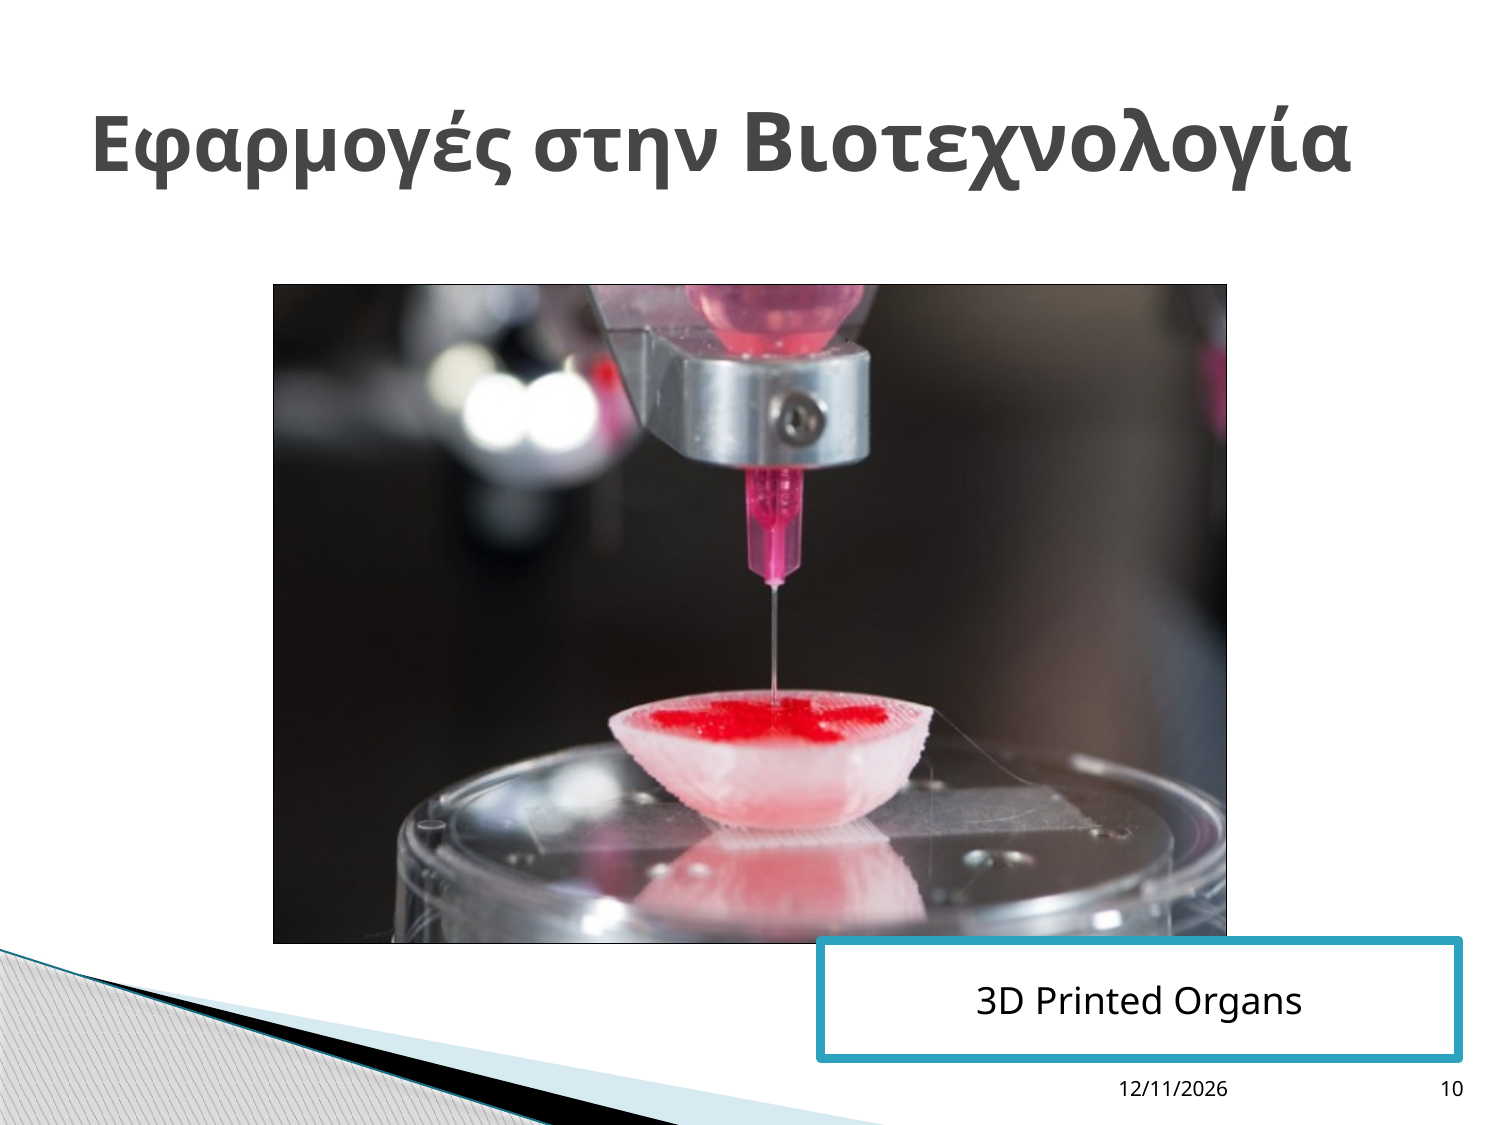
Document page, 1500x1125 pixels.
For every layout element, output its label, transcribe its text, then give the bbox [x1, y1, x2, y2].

text_box 3D Printed Organs [816, 936, 1463, 1063]
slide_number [1103, 1051, 1418, 1112]
slide_number 10 [1418, 1051, 1479, 1112]
title Εφαρμογές στην Βιοτεχνολογία [75, 45, 1425, 233]
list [273, 284, 1227, 945]
